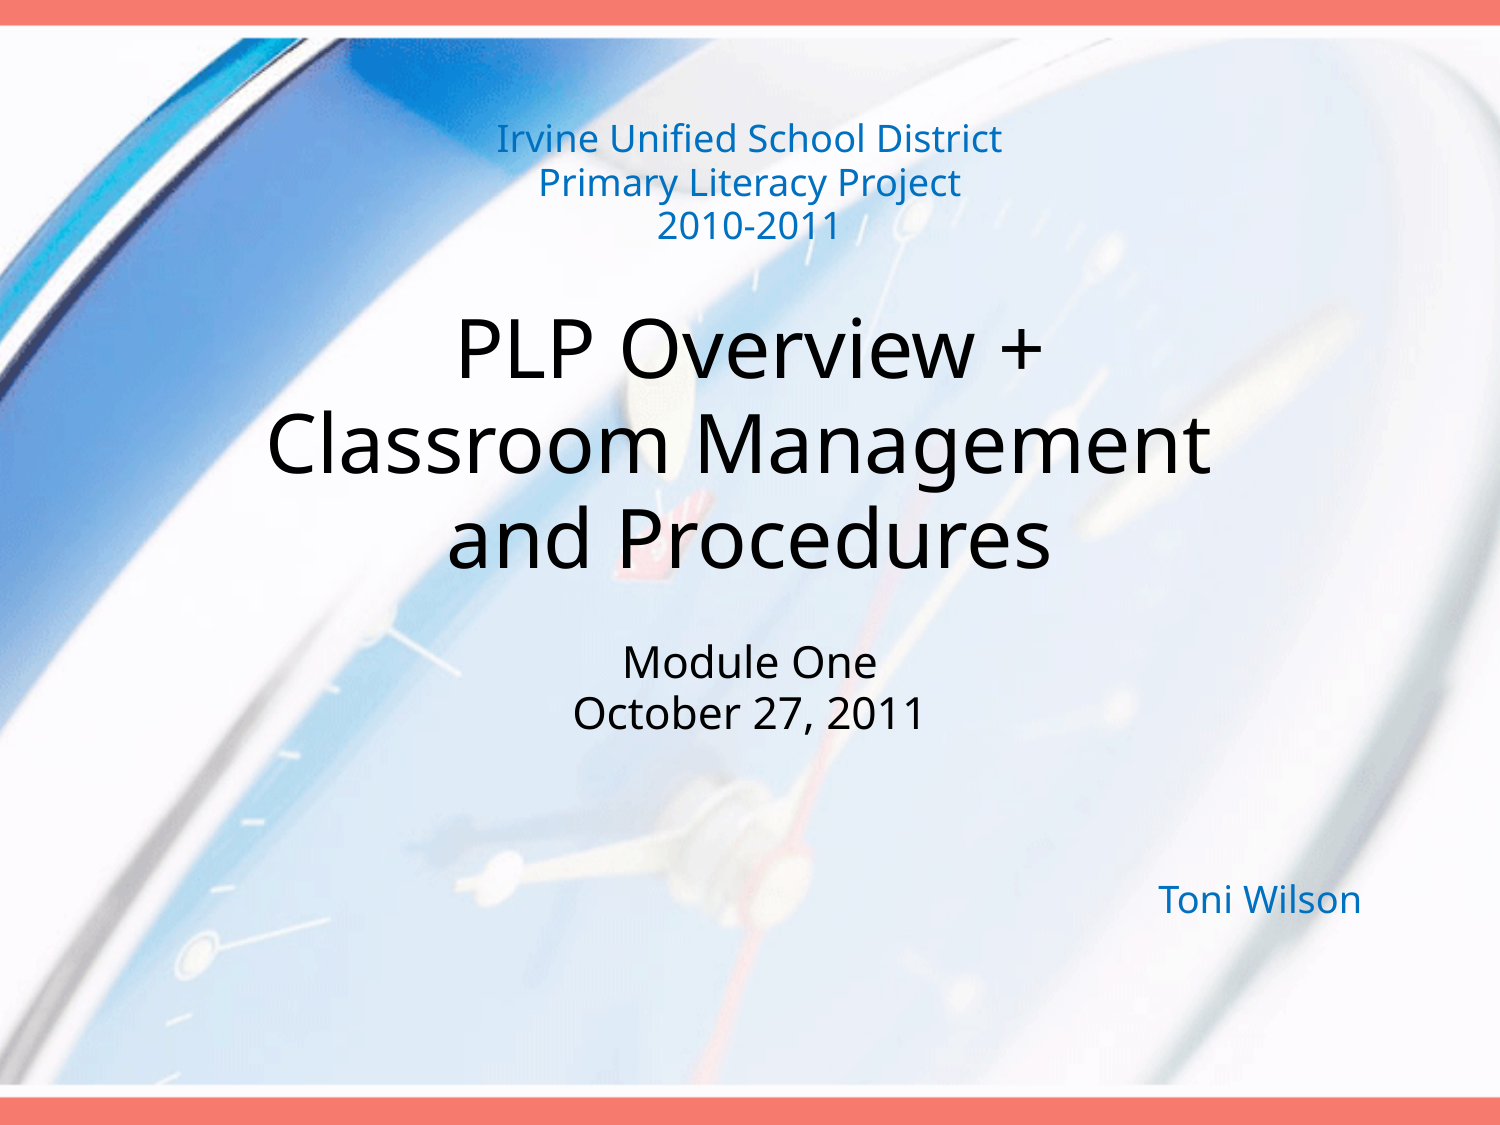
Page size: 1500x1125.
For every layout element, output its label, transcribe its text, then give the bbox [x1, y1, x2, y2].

picture [0, 0, 1500, 1125]
list Irvine Unified School District Primary Literacy Project 2010-2011 PLP Overview + Classroom Management and Procedures Module One October 27, 2011 Toni Wilson [112, 62, 1388, 988]
